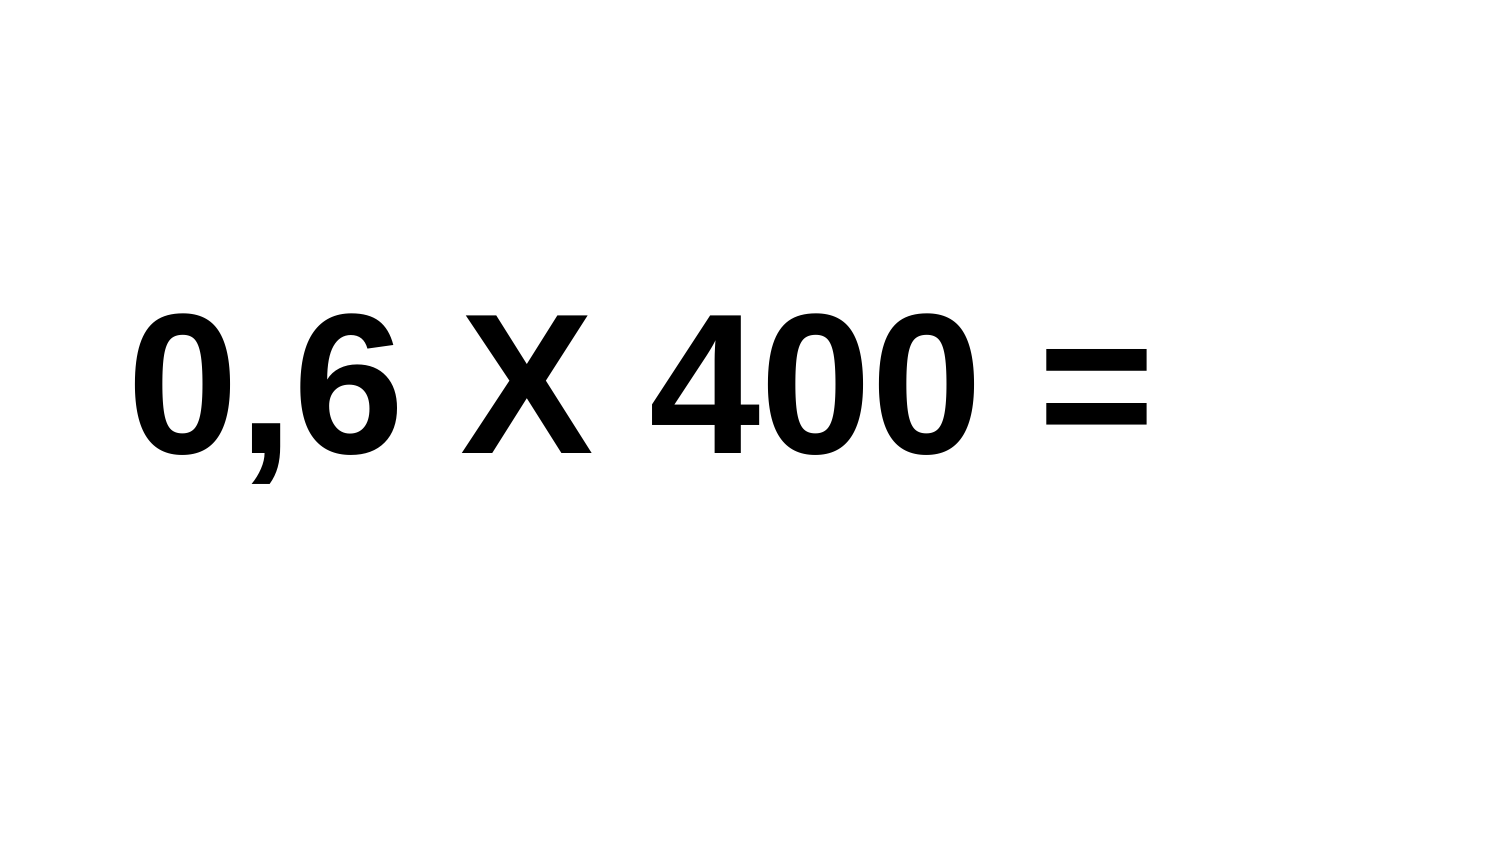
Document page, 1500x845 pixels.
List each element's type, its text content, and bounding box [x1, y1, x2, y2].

text_box 0,6 X 400 = [112, 318, 1388, 509]
